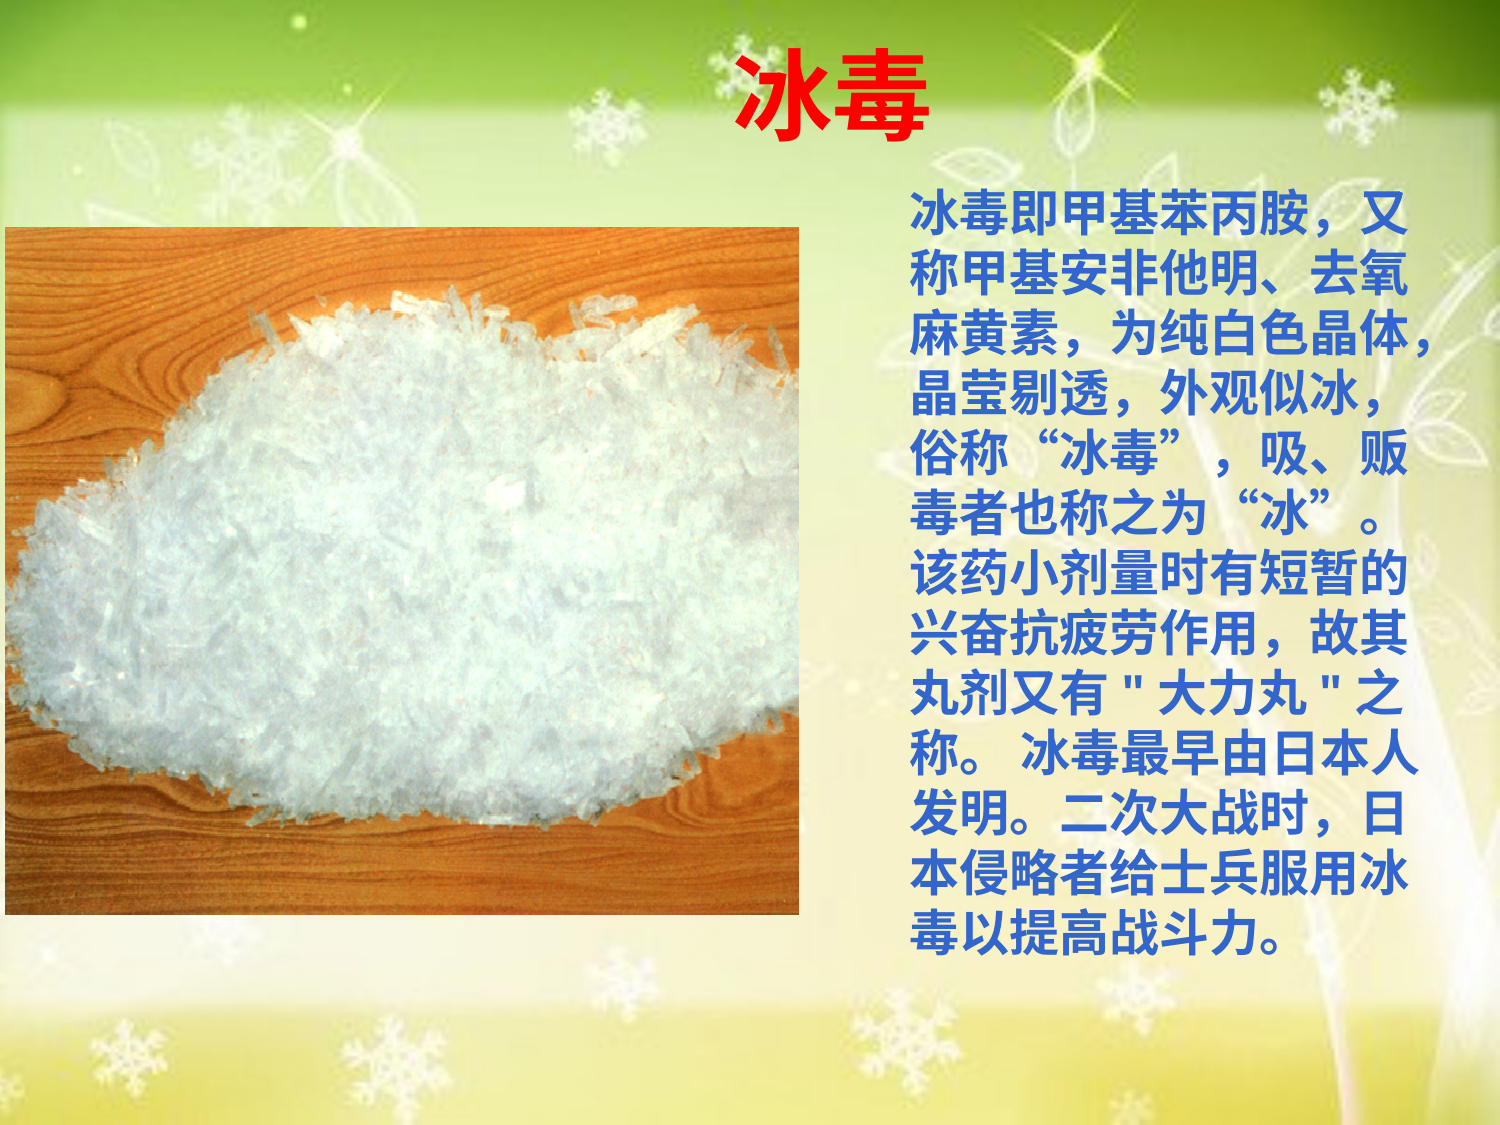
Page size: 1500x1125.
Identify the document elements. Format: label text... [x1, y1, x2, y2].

picture [0, 0, 1500, 1125]
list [5, 227, 799, 915]
text_box 冰毒 [560, 0, 1105, 188]
text_box 冰毒即甲基苯丙胺，又称甲基安非他明、去氧麻黄素，为纯白色晶体，晶莹剔透，外观似冰，俗称“冰毒”，吸、贩毒者也称之为“冰”。该药小剂量时有短暂的兴奋抗疲劳作用，故其丸剂又有"大力丸"之称。 冰毒最早由日本人发明。二次大战时，日本侵略者给士兵服用冰毒以提高战斗力。 [894, 174, 1462, 969]
